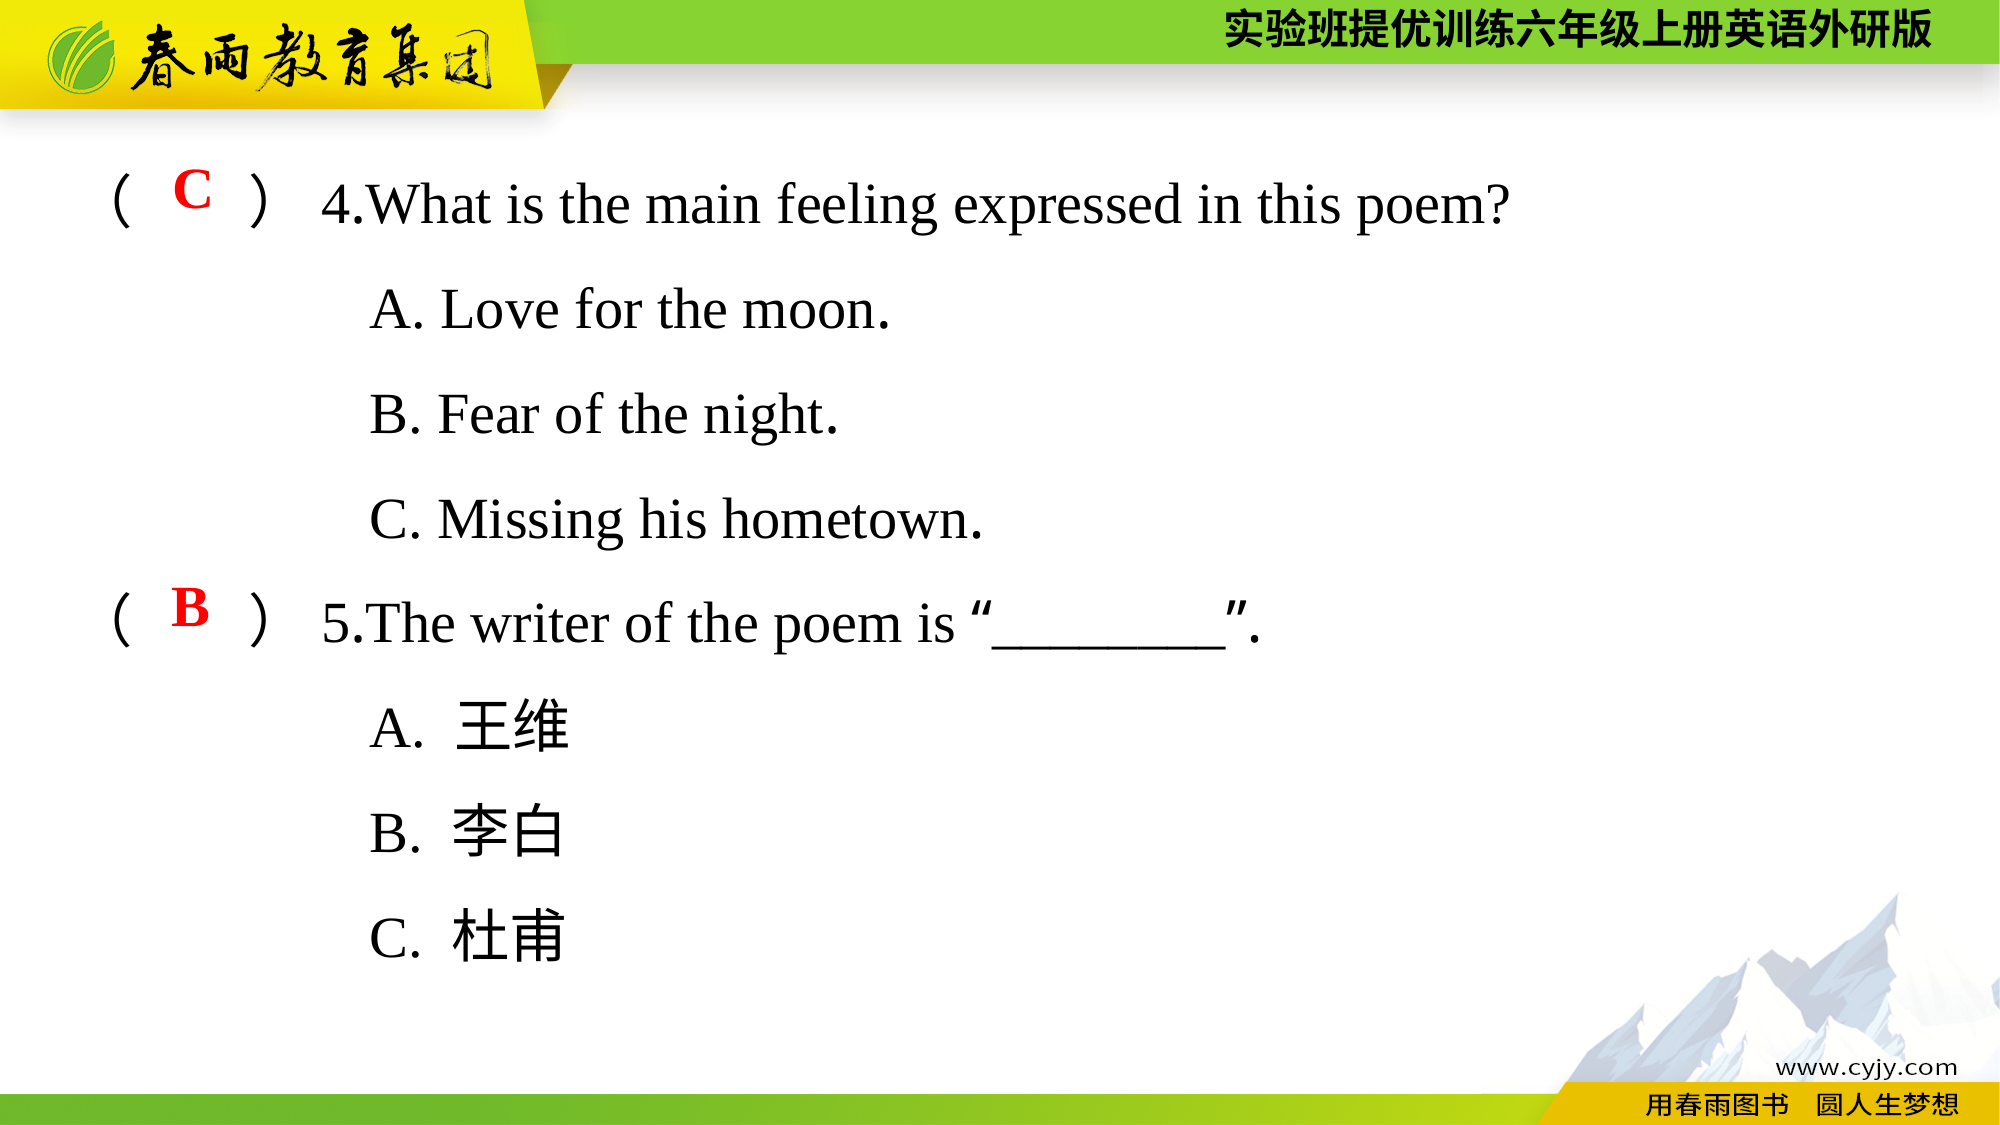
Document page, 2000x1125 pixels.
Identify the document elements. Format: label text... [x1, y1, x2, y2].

text_box B [157, 560, 226, 646]
picture [0, 0, 2000, 1125]
text_box C [157, 143, 229, 228]
list （ ）4.What is the main feeling expressed in this poem? A. Love for the moon. B. Fear of the night. C. Missing his hometown. （ ）5.The writer of the poem is “________”. A. 王维 B. 李白 C. 杜甫 [59, 122, 1944, 986]
